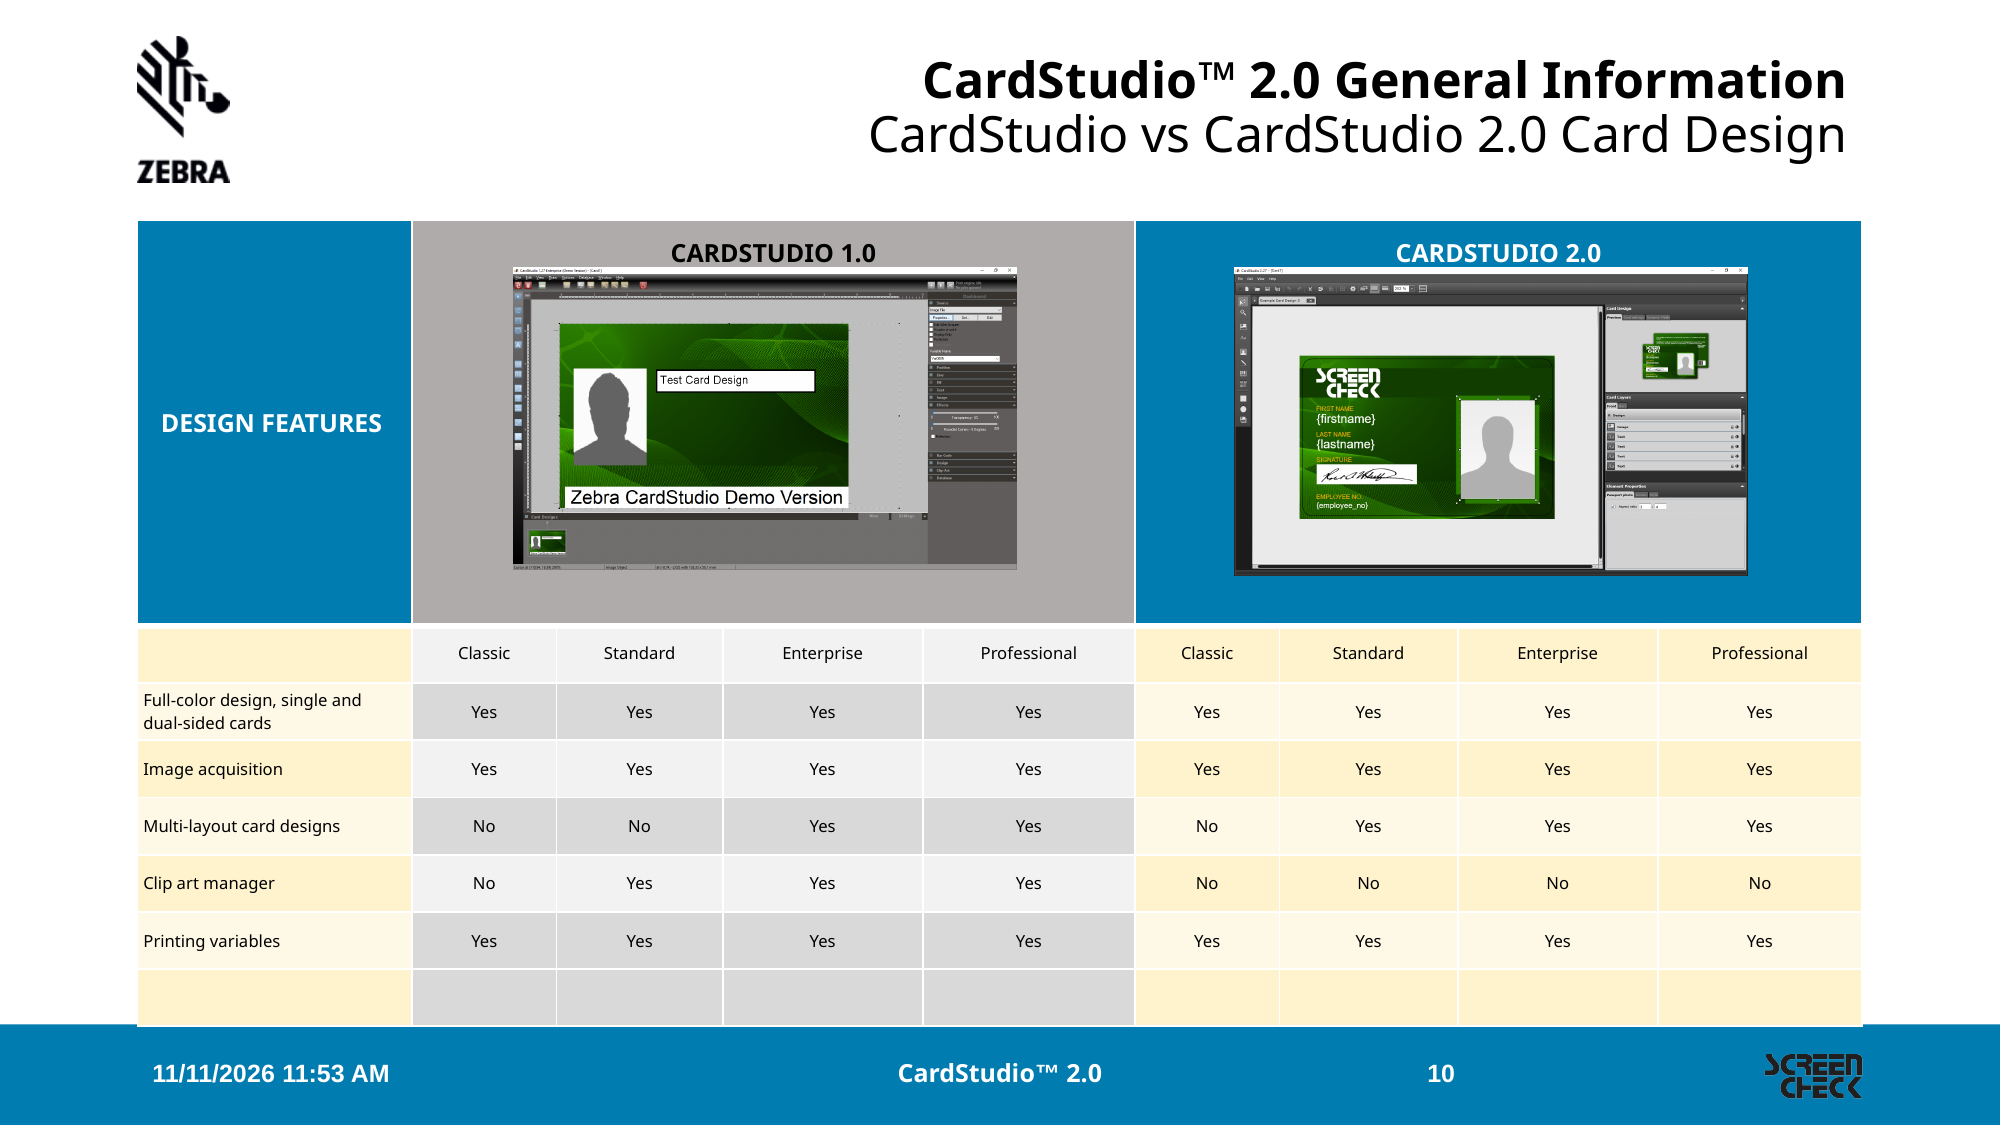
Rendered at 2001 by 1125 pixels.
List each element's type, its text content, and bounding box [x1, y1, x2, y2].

table_cell Clip art manager [138, 856, 411, 911]
table_cell No [1136, 798, 1279, 854]
picture [137, 36, 230, 183]
table_cell Yes [413, 741, 556, 797]
picture [513, 267, 1017, 570]
table_cell Yes [724, 798, 922, 854]
table_cell Classic [1136, 629, 1279, 682]
picture [1765, 1055, 1779, 1075]
table_cell Yes [1280, 798, 1457, 854]
table_cell Yes [1136, 741, 1279, 797]
table_cell Standard [1280, 629, 1457, 682]
picture [1235, 268, 1747, 575]
table_cell Full-color design, single and dual-sided cards [138, 684, 411, 739]
table_cell No [1459, 856, 1657, 911]
table_cell Yes [557, 913, 722, 968]
table_cell [724, 970, 922, 1025]
table_cell Yes [1659, 684, 1861, 739]
table_cell Multi-layout card designs [138, 798, 411, 854]
table_cell No [413, 856, 556, 911]
table_cell Yes [1659, 798, 1861, 854]
table_cell Yes [924, 913, 1134, 968]
table_cell Yes [1280, 913, 1457, 968]
table_cell Yes [1459, 741, 1657, 797]
table_cell [413, 970, 556, 1025]
table_cell Professional [924, 629, 1134, 682]
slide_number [137, 1042, 588, 1103]
table_cell [924, 970, 1134, 1025]
table_cell [1136, 970, 1279, 1025]
table_cell Yes [924, 798, 1134, 854]
picture [1797, 1055, 1827, 1075]
table_cell Yes [557, 741, 722, 797]
table_cell [557, 970, 722, 1025]
table_cell [1659, 970, 1861, 1025]
table_cell Yes [1459, 798, 1657, 854]
table_cell No [413, 798, 556, 854]
table_header CARDSTUDIO 1.0 [413, 221, 1134, 623]
table_cell [1280, 970, 1457, 1025]
table_cell Yes [1280, 741, 1457, 797]
title CardStudio™ 2.0 General Information CardStudio vs CardStudio 2.0 Card Design [598, 49, 1863, 170]
table_cell Yes [1136, 913, 1279, 968]
table_cell Yes [1280, 684, 1457, 739]
table_cell Yes [924, 684, 1134, 739]
picture [1814, 1063, 1827, 1082]
table_cell Yes [413, 684, 556, 739]
table_cell Yes [1659, 913, 1861, 968]
table_cell [138, 970, 411, 1025]
picture [1814, 1086, 1827, 1098]
table_cell Yes [724, 741, 922, 797]
table_header DESIGN FEATURES [138, 221, 411, 623]
footer CardStudio™ 2.0 [662, 1042, 1338, 1103]
table_cell Yes [1659, 741, 1861, 797]
picture [1781, 1055, 1794, 1098]
table_cell Classic [413, 629, 556, 682]
table_cell Yes [1136, 684, 1279, 739]
table_cell Image acquisition [138, 741, 411, 797]
picture [1797, 1077, 1811, 1098]
slide_number 10 [1412, 1042, 1743, 1103]
table_cell No [557, 798, 722, 854]
table_cell No [1280, 856, 1457, 911]
table_cell Yes [924, 856, 1134, 911]
table_cell Yes [413, 913, 556, 968]
table_cell Yes [557, 684, 722, 739]
table_cell Printing variables [138, 913, 411, 968]
table_cell Yes [1459, 913, 1657, 968]
table_cell Standard [557, 629, 722, 682]
table_cell Professional [1659, 629, 1861, 682]
table_cell Yes [557, 856, 722, 911]
table_cell Yes [724, 913, 922, 968]
table_cell Yes [724, 684, 922, 739]
picture [1830, 1063, 1843, 1098]
table_cell No [1659, 856, 1861, 911]
table_header CARDSTUDIO 2.0 [1136, 221, 1861, 623]
picture [1846, 1055, 1862, 1098]
table_cell No [1136, 856, 1279, 911]
picture [1830, 1055, 1843, 1059]
table_cell [1459, 970, 1657, 1025]
table_cell [138, 629, 411, 682]
table_cell Enterprise [1459, 629, 1657, 682]
table_cell Yes [724, 856, 922, 911]
table_cell Yes [1459, 684, 1657, 739]
table_cell Enterprise [724, 629, 922, 682]
table_cell Yes [924, 741, 1134, 797]
